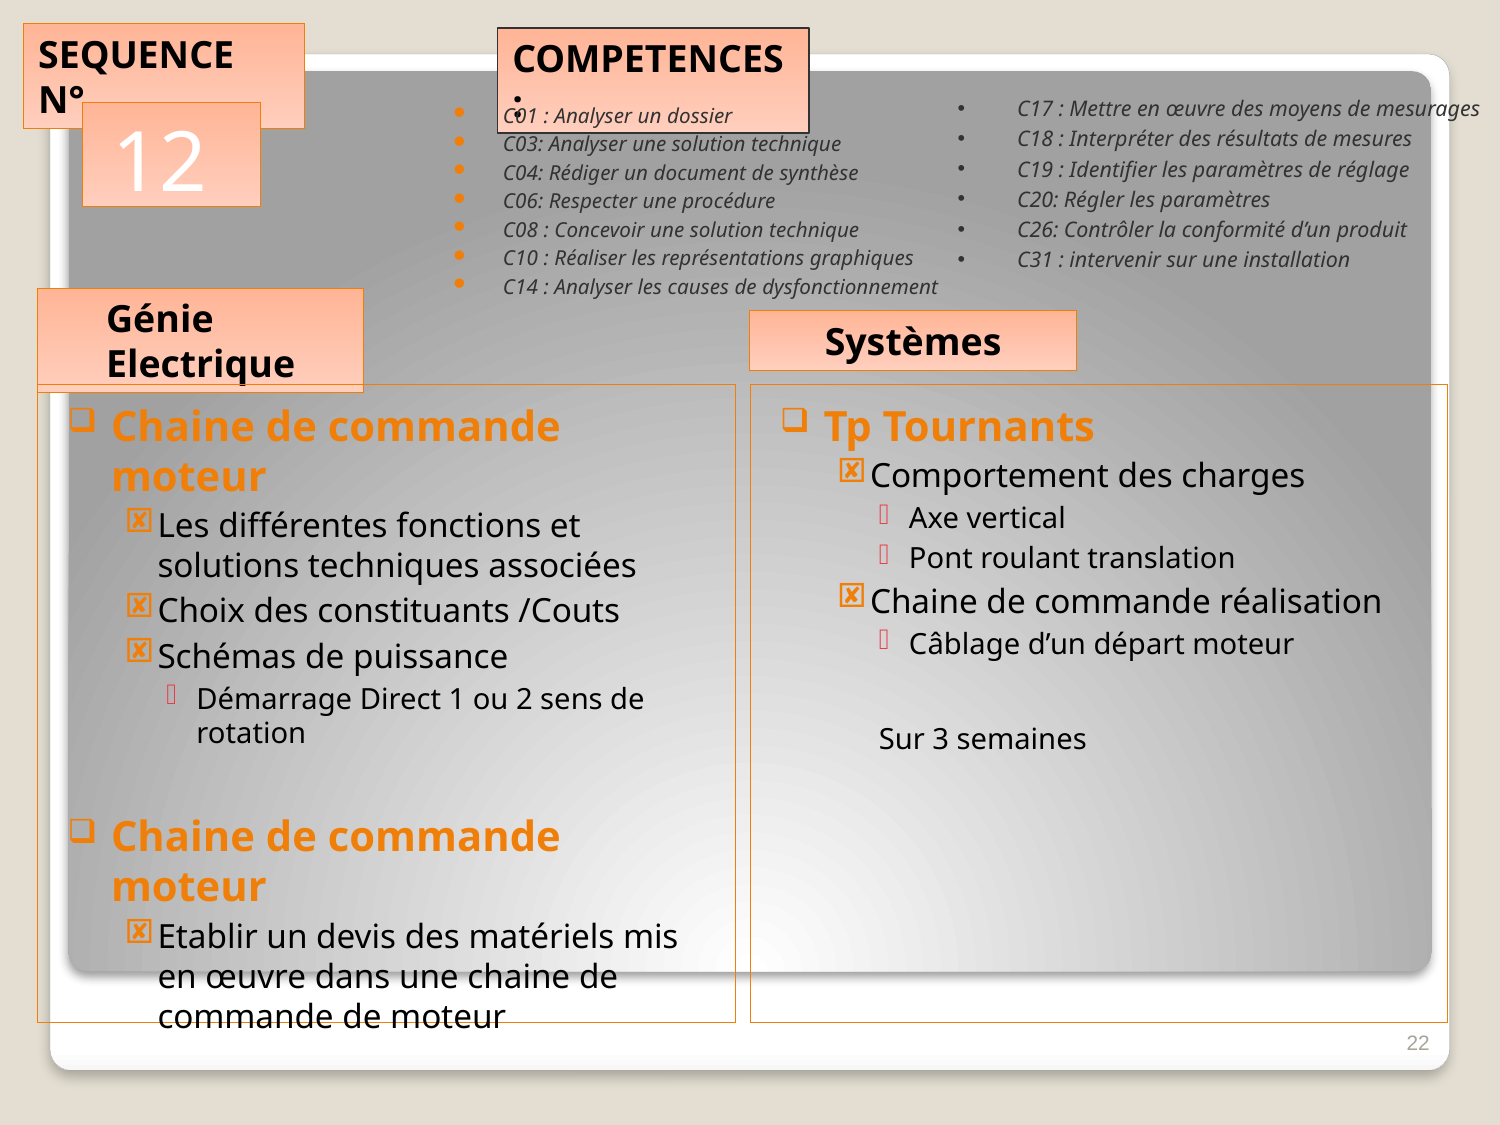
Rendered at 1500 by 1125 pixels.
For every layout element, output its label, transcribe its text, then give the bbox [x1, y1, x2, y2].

slide_number 22 [1369, 1002, 1445, 1063]
text_box C17 : Mettre en œuvre des moyens de mesurages C18 : Interpréter des résultats de mesures C19 : Identifier les paramètres de réglage C20: Régler les paramètres C26: Contrôler la conformité d’un produit C31 : intervenir sur une installation [942, 87, 1500, 296]
list 12 [82, 102, 261, 207]
list C01 : Analyser un dossier C03: Analyser une solution technique C04: Rédiger un document de synthèse C06: Respecter une procédure C08 : Concevoir une solution technique C10 : Réaliser les représentations graphiques C14 : Analyser les causes de dysfonctionnement [423, 87, 973, 311]
list Tp Tournants Comportement des charges Axe vertical Pont roulant translation Chaine de commande réalisation Câblage d’un départ moteur Sur 3 semaines [750, 384, 1448, 1023]
list Chaine de commande moteur Les différentes fonctions et solutions techniques associées Choix des constituants /Couts Schémas de puissance Démarrage Direct 1 ou 2 sens de rotation Chaine de commande moteur Etablir un devis des matériels mis en œuvre dans une chaine de commande de moteur [37, 384, 736, 1023]
